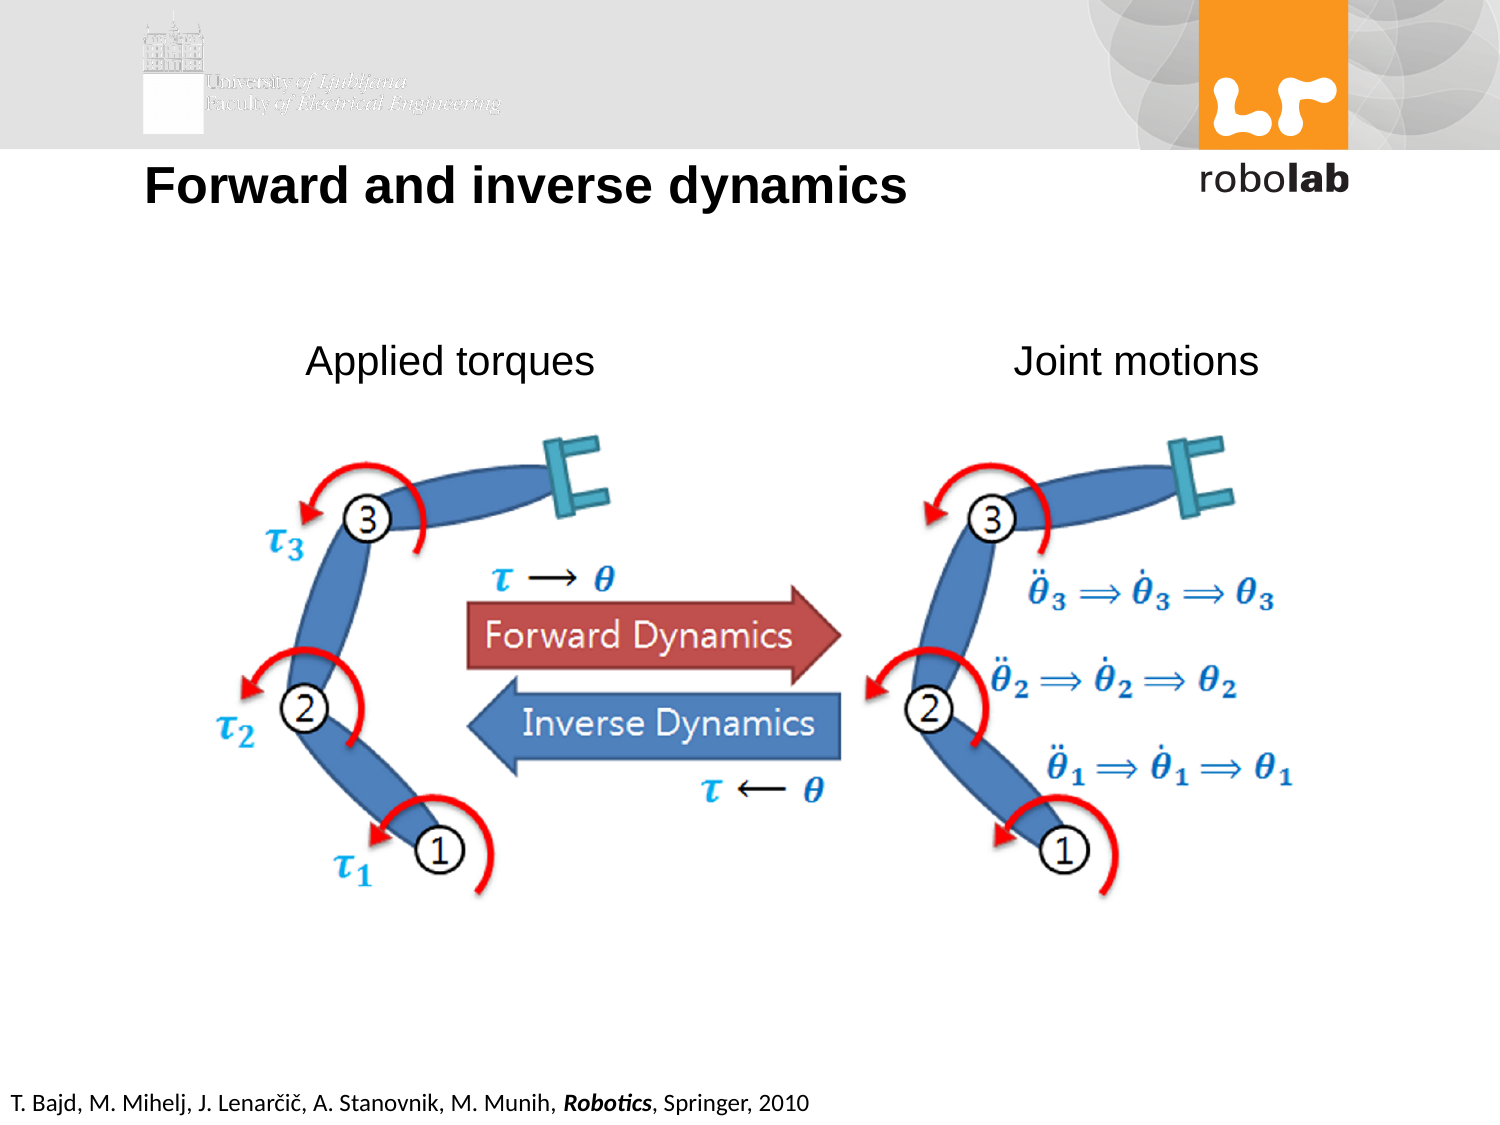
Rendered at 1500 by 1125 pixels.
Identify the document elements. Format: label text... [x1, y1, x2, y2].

text_box Applied torques [290, 326, 611, 392]
picture [143, 10, 501, 94]
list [135, 408, 1341, 955]
title Forward and inverse dynamics [129, 94, 1311, 272]
text_box Joint motions [999, 326, 1275, 392]
picture [998, 0, 1500, 196]
